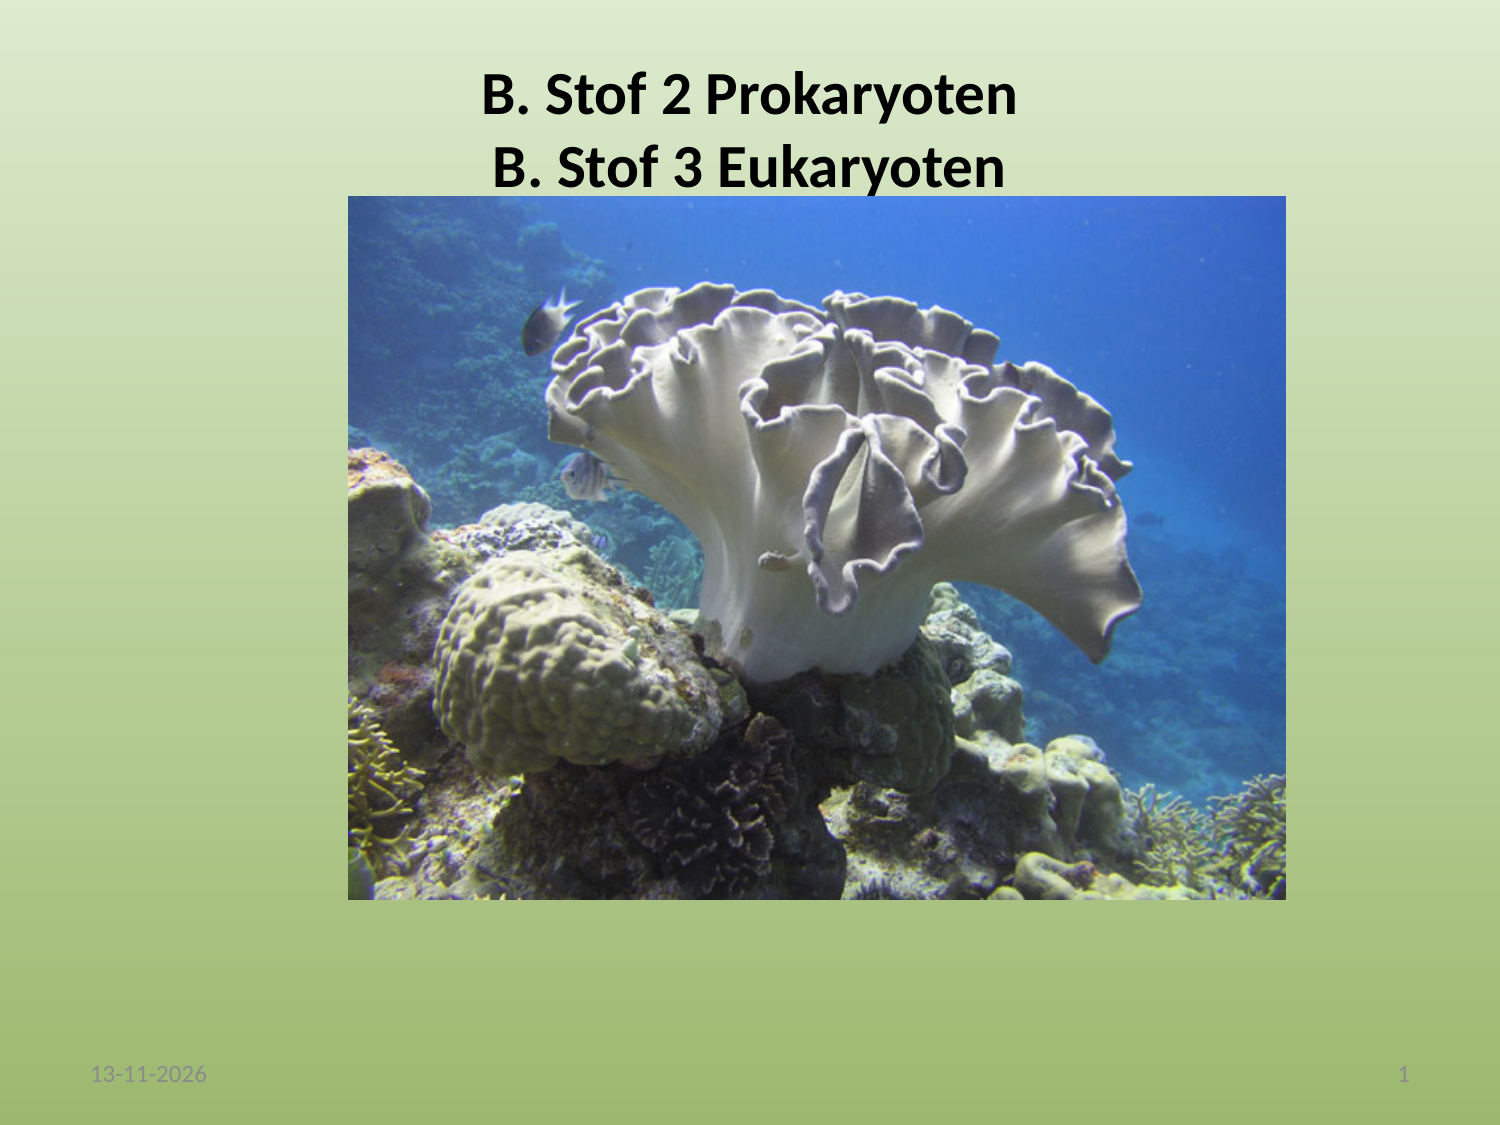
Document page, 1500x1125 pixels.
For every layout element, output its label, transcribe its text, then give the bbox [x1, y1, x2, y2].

title B. Stof 2 Prokaryoten B. Stof 3 Eukaryoten [75, 45, 1425, 209]
slide_number 1 [1074, 1042, 1425, 1103]
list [348, 195, 1287, 900]
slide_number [75, 1042, 425, 1103]
